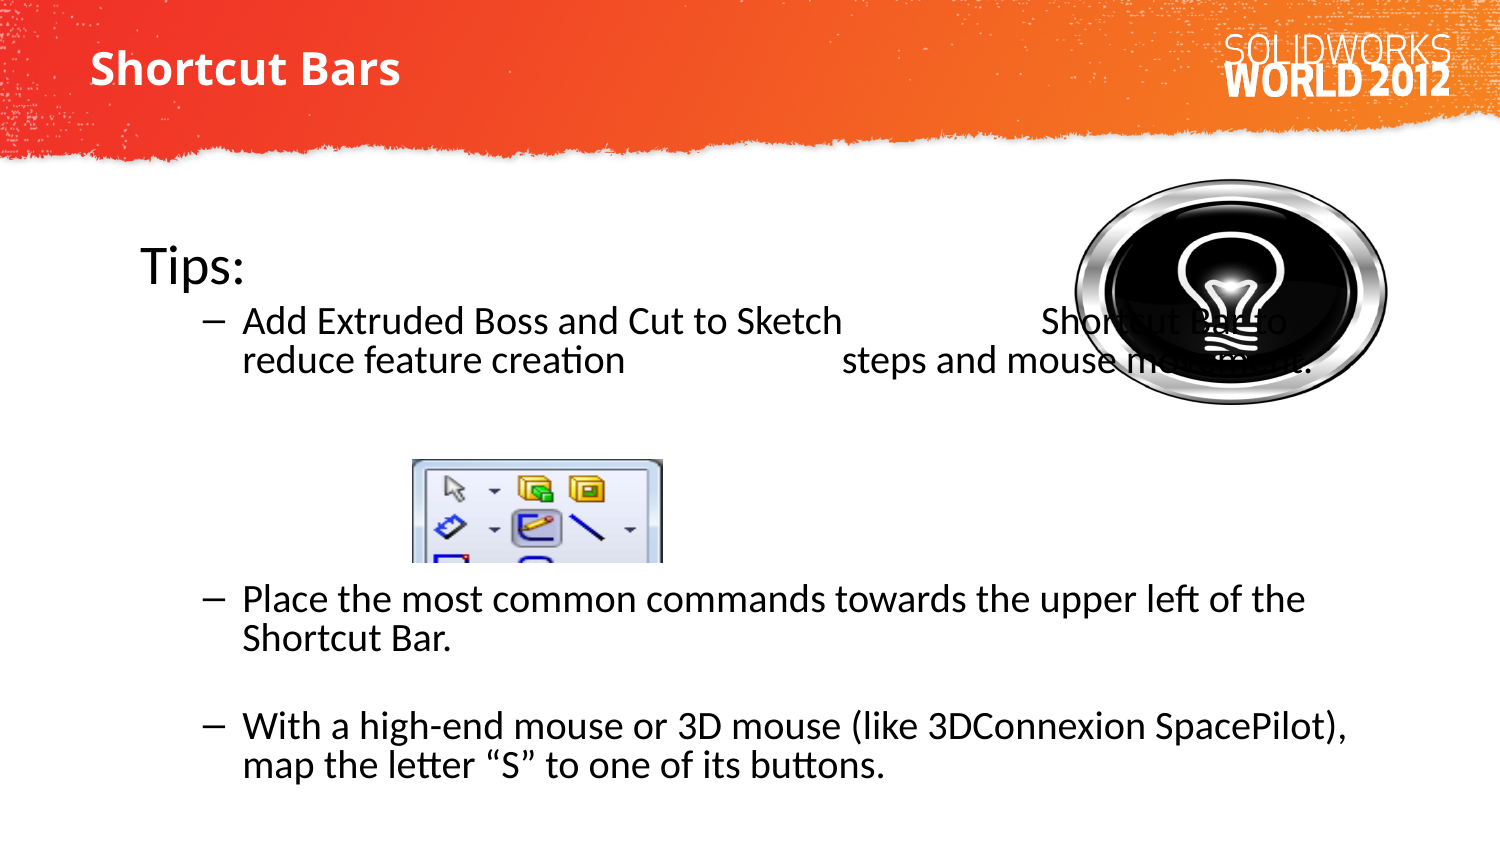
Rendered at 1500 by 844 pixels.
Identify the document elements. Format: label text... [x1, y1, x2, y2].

picture [0, 0, 1500, 844]
list Tips: Add Extruded Boss and Cut to Sketch Shortcut Bar to reduce feature creation steps and mouse movement. Place the most common commands towards the upper left of the Shortcut Bar. With a high-end mouse or 3D mouse (like 3DConnexion SpacePilot), map the letter “S” to one of its buttons. [125, 234, 1388, 807]
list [1074, 178, 1388, 405]
title Shortcut Bars [75, 0, 1338, 138]
